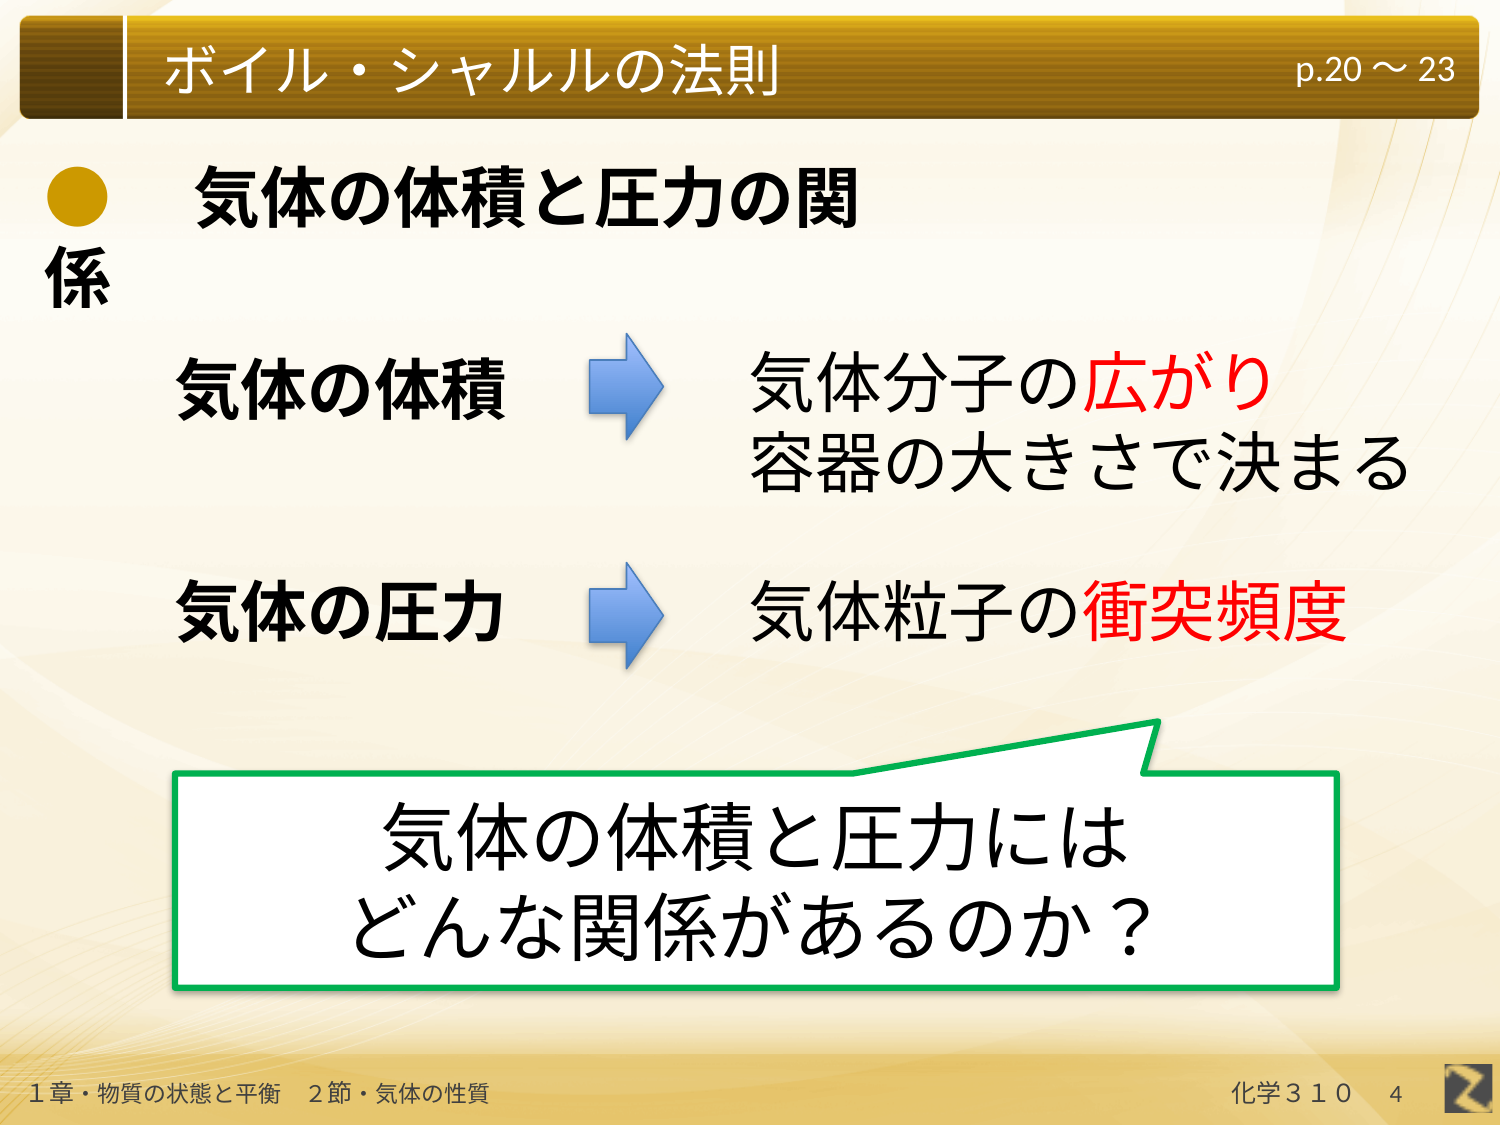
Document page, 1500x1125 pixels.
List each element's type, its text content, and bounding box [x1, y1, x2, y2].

text_box ● 気体の体積と圧力の関係 [29, 148, 913, 324]
picture [0, 0, 1500, 1125]
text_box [589, 333, 1436, 511]
text_box 気体の体積と圧力には どんな関係があるのか？ [174, 720, 1338, 989]
slide_number 4 [1356, 1070, 1436, 1118]
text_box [589, 562, 1436, 669]
text_box 気体の圧力 [159, 562, 587, 658]
text_box 気体の体積 [159, 340, 584, 435]
